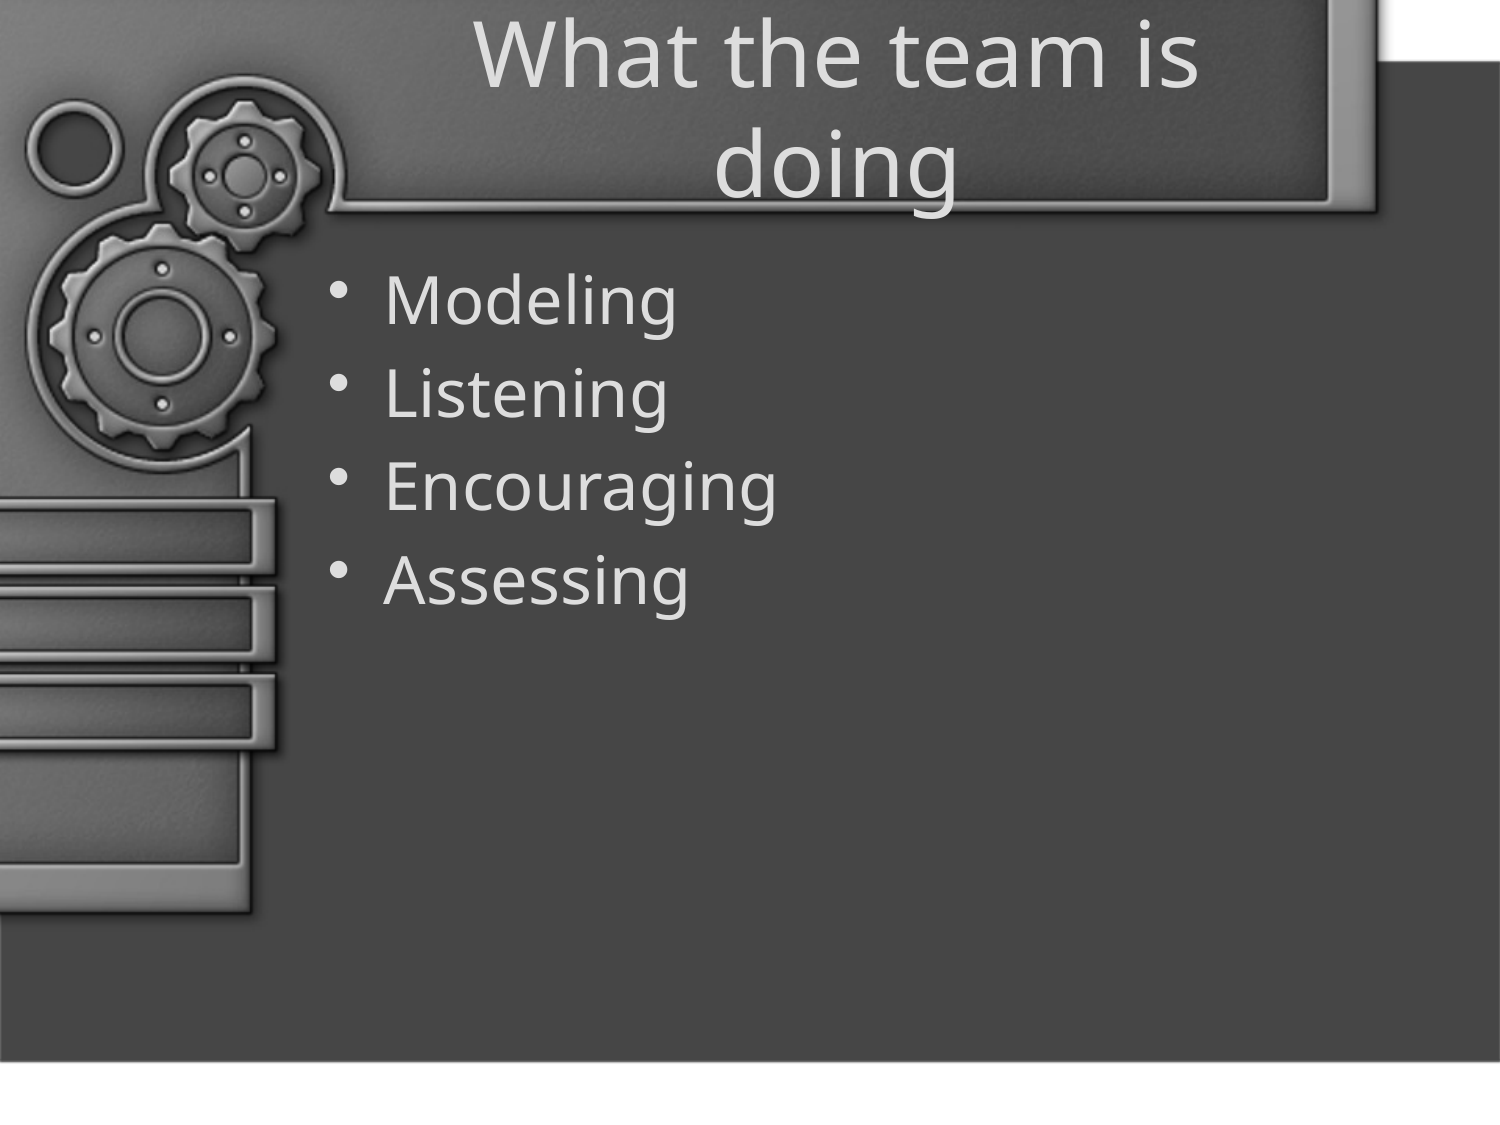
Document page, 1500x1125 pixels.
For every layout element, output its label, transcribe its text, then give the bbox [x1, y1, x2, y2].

title What the team is doing [362, 0, 1313, 213]
list Modeling Listening Encouraging Assessing [312, 249, 1463, 1000]
picture [0, 0, 1500, 1125]
